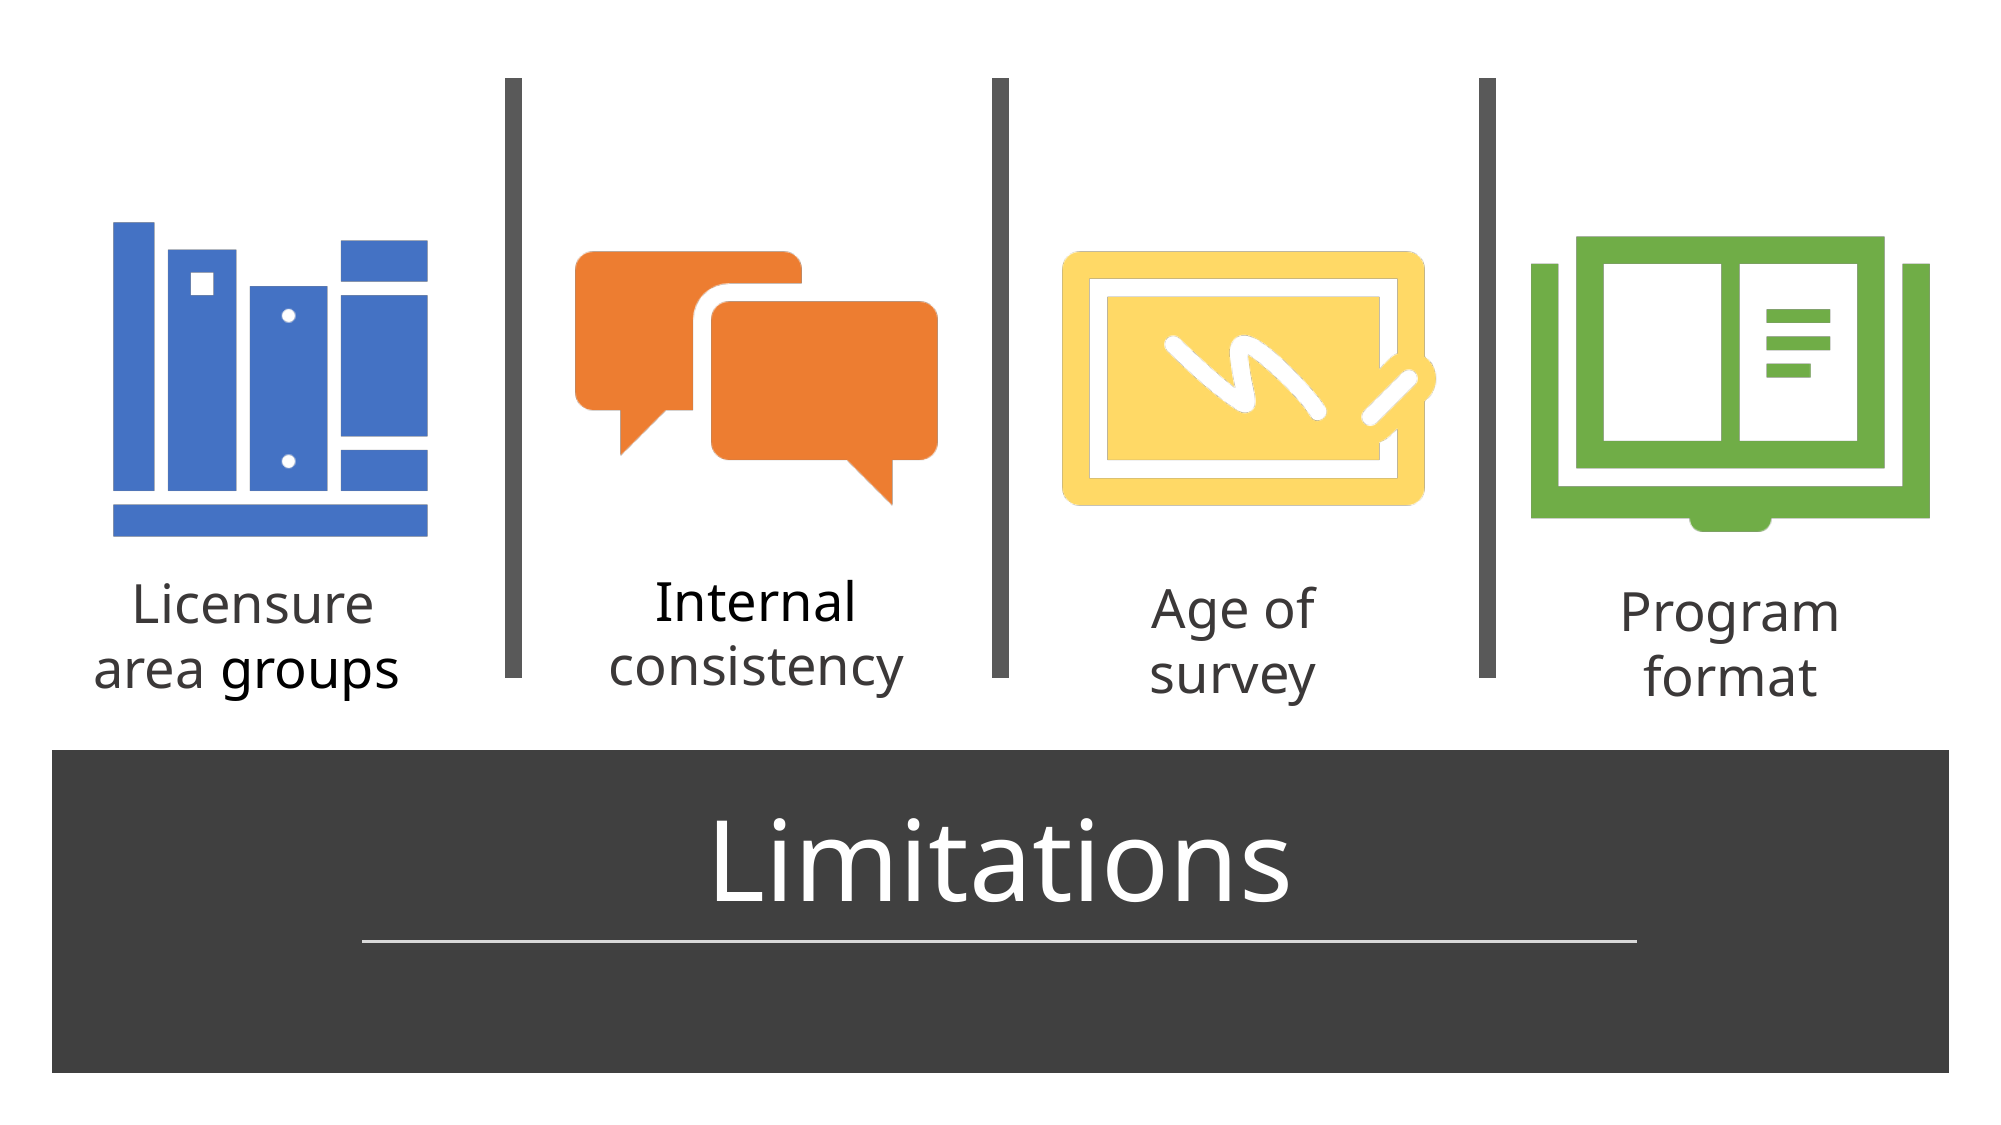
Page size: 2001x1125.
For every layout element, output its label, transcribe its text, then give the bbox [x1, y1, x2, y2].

title Limitations [86, 780, 1914, 933]
picture [1026, 161, 1461, 596]
text_box [61, 759, 1939, 1064]
picture [52, 161, 489, 598]
picture [1513, 164, 1948, 600]
text_box Internal consistency [579, 596, 935, 705]
picture [539, 161, 974, 596]
text_box Age of survey [1055, 596, 1411, 712]
text_box Program format [1553, 600, 1909, 715]
text_box Licensure area groups [76, 598, 432, 707]
